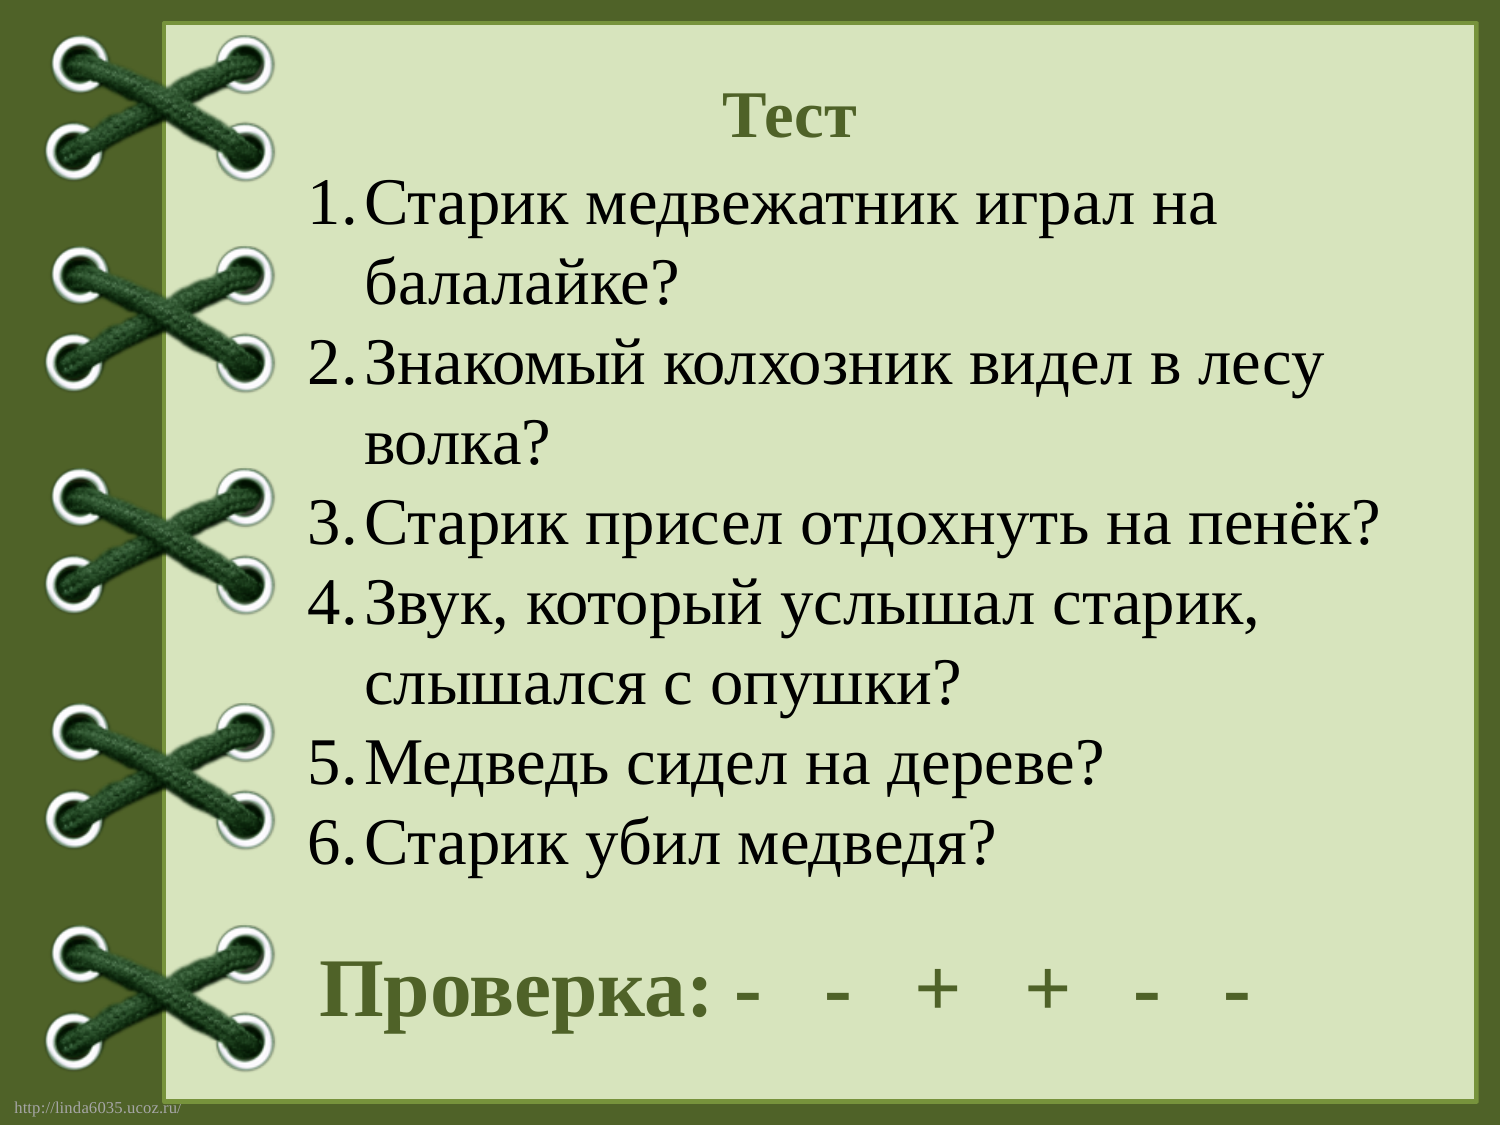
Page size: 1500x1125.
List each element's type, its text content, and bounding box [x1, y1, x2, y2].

text_box Старик медвежатник играл на балалайке? Знакомый колхозник видел в лесу волка? Старик присел отдохнуть на пенёк? Звук, который услышал старик, слышался с опушки? Медведь сидел на дереве? Старик убил медведя? [292, 150, 1442, 885]
text_box Проверка: - - + + - - [304, 925, 1348, 1041]
picture [35, 234, 286, 409]
picture [35, 23, 286, 198]
picture [35, 913, 286, 1088]
picture [35, 456, 286, 631]
picture [35, 691, 286, 866]
text_box Тест [632, 46, 985, 162]
